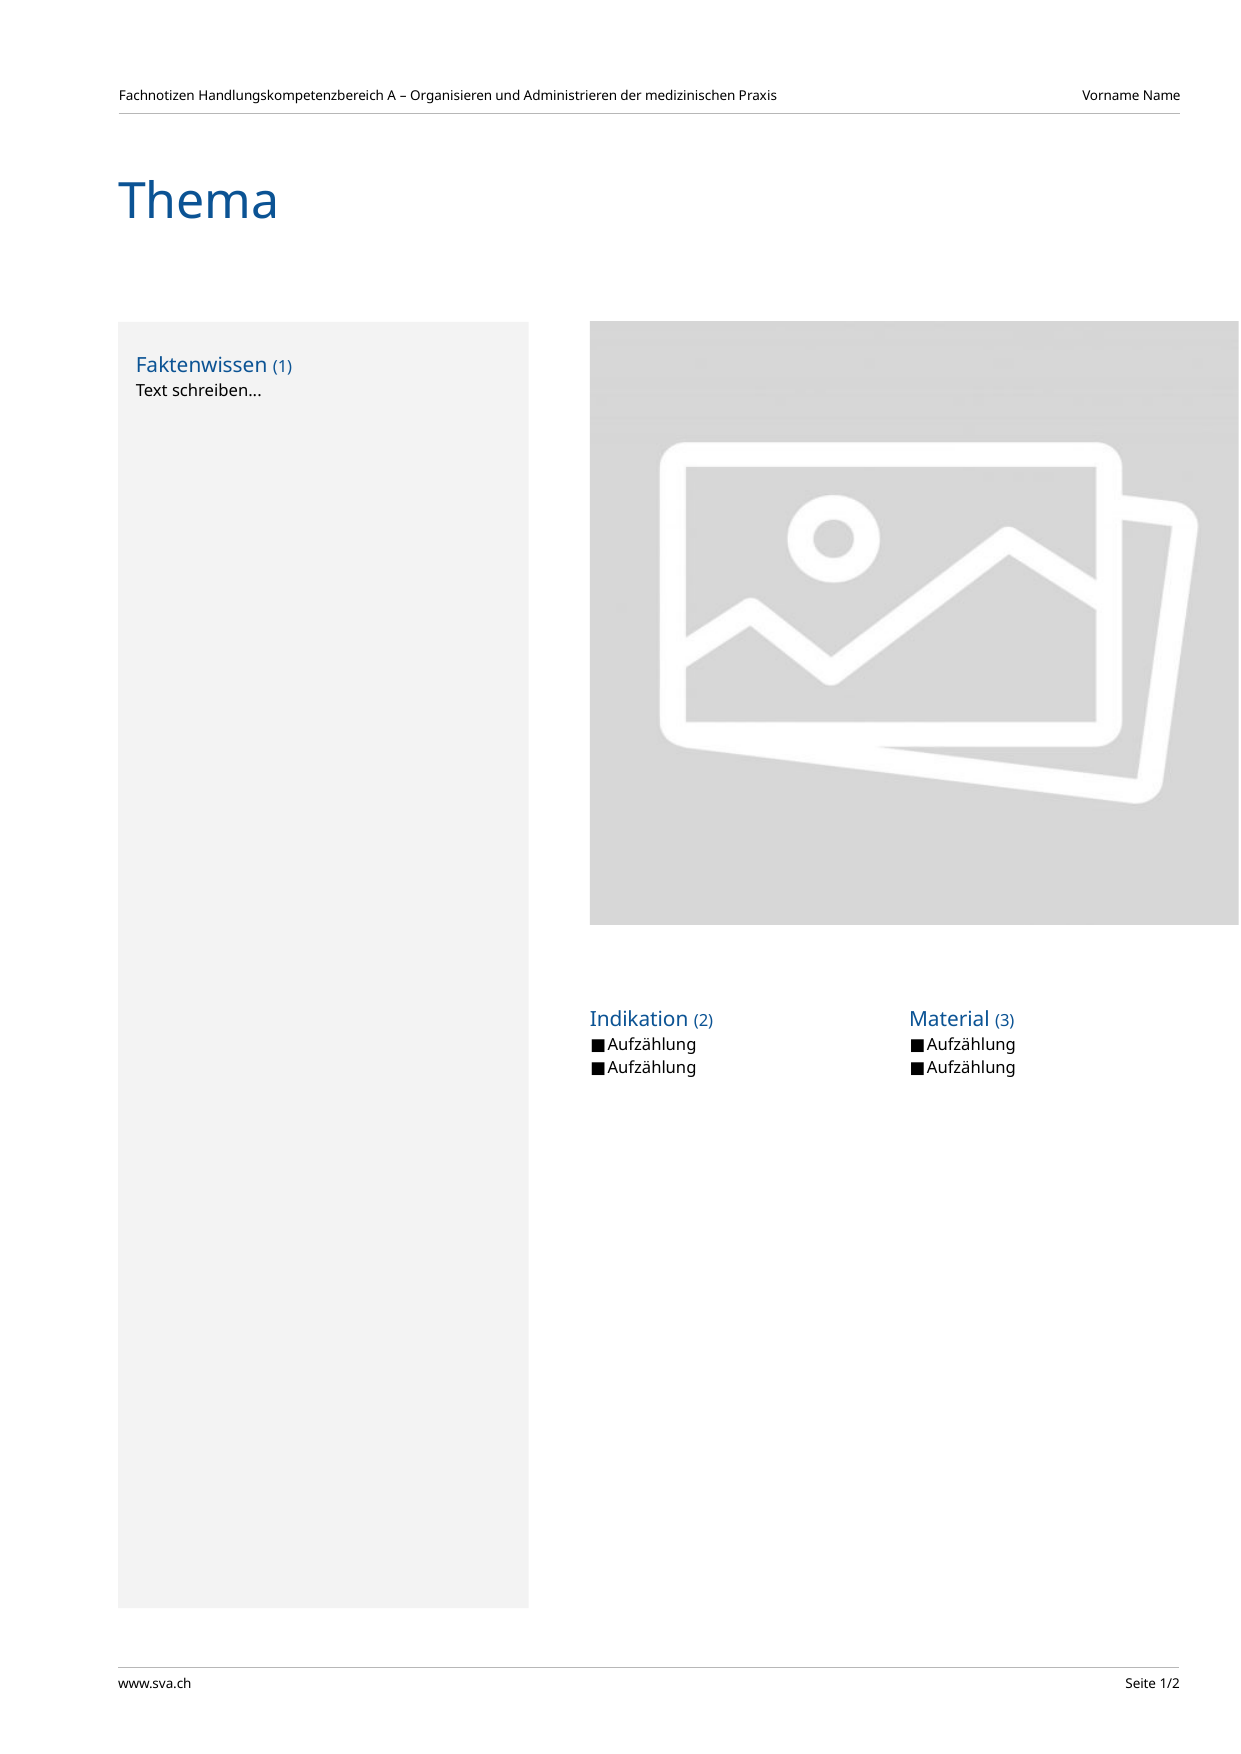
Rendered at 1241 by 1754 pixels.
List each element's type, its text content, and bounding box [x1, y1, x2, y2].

picture [589, 321, 1239, 925]
text_box Thema [118, 168, 1181, 280]
text_box Seite 1/2 [909, 1674, 1181, 1693]
text_box Faktenwissen (1) Text schreiben... [118, 321, 529, 1609]
text_box Vorname Name [929, 76, 1181, 114]
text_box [589, 993, 1181, 1609]
